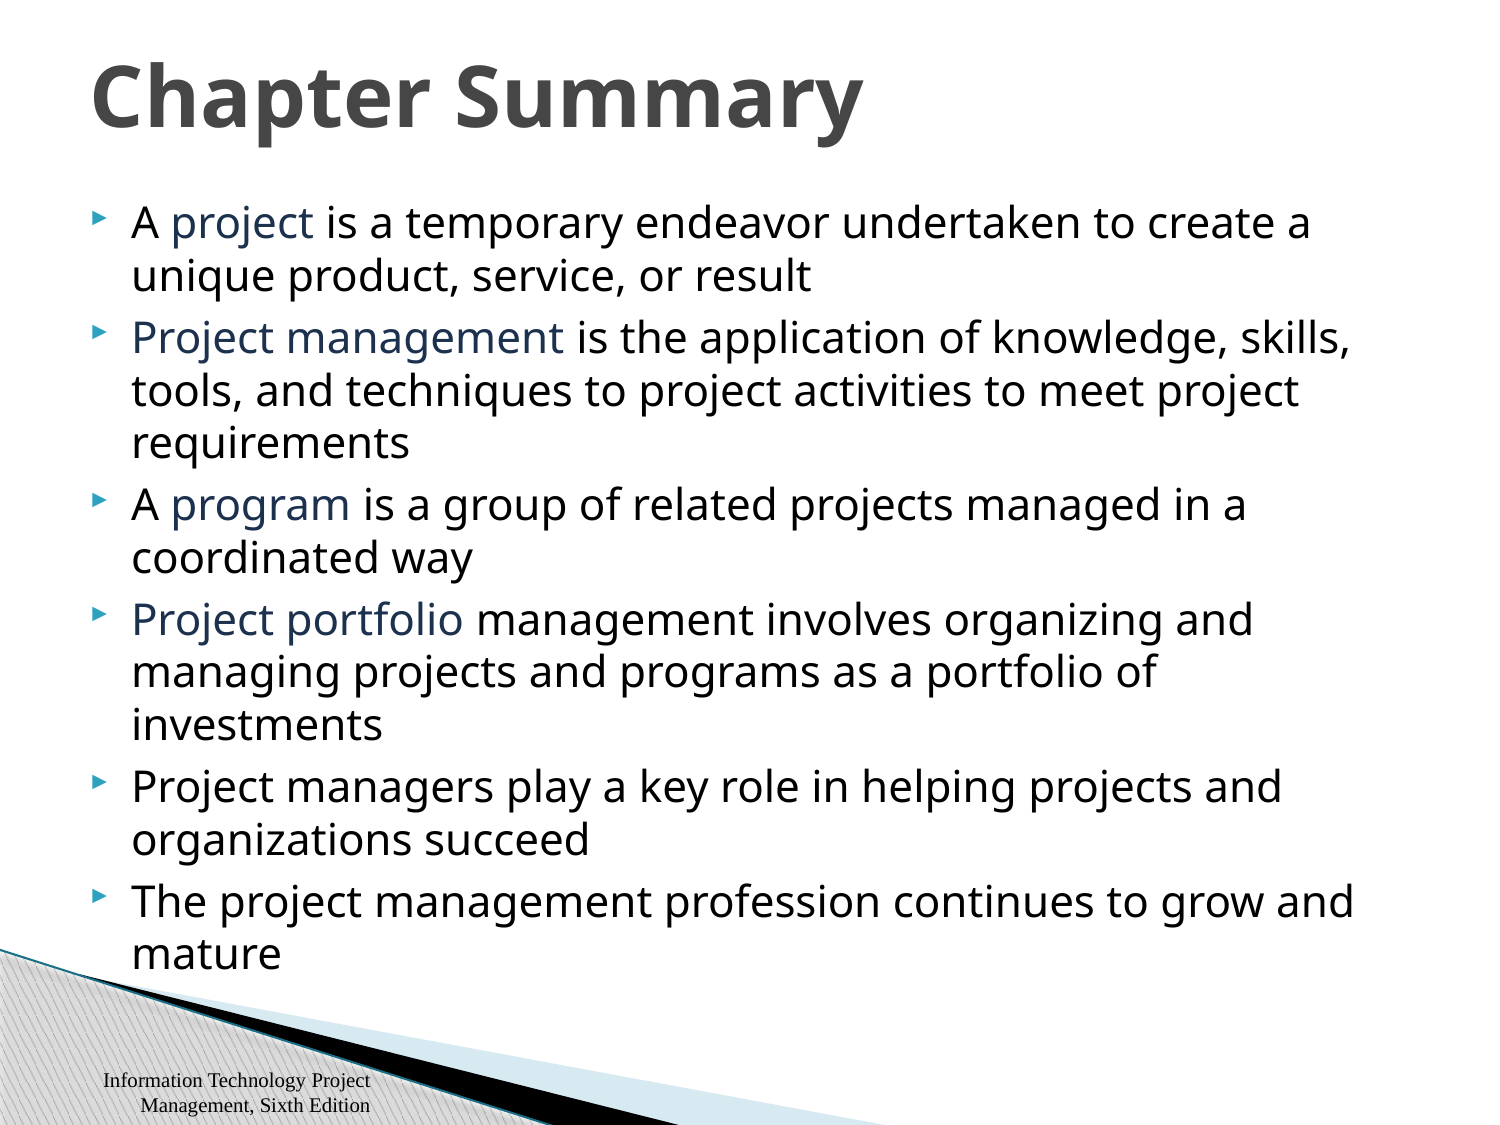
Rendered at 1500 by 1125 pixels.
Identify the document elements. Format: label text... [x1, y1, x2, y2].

list A project is a temporary endeavor undertaken to create a unique product, service, or result Project management is the application of knowledge, skills, tools, and techniques to project activities to meet project requirements A program is a group of related projects managed in a coordinated way Project portfolio management involves organizing and managing projects and programs as a portfolio of investments Project managers play a key role in helping projects and organizations succeed The project management profession continues to grow and mature [75, 187, 1438, 988]
title Chapter Summary [75, 0, 1425, 188]
footer Information Technology Project Management, Sixth Edition [0, 1064, 386, 1125]
